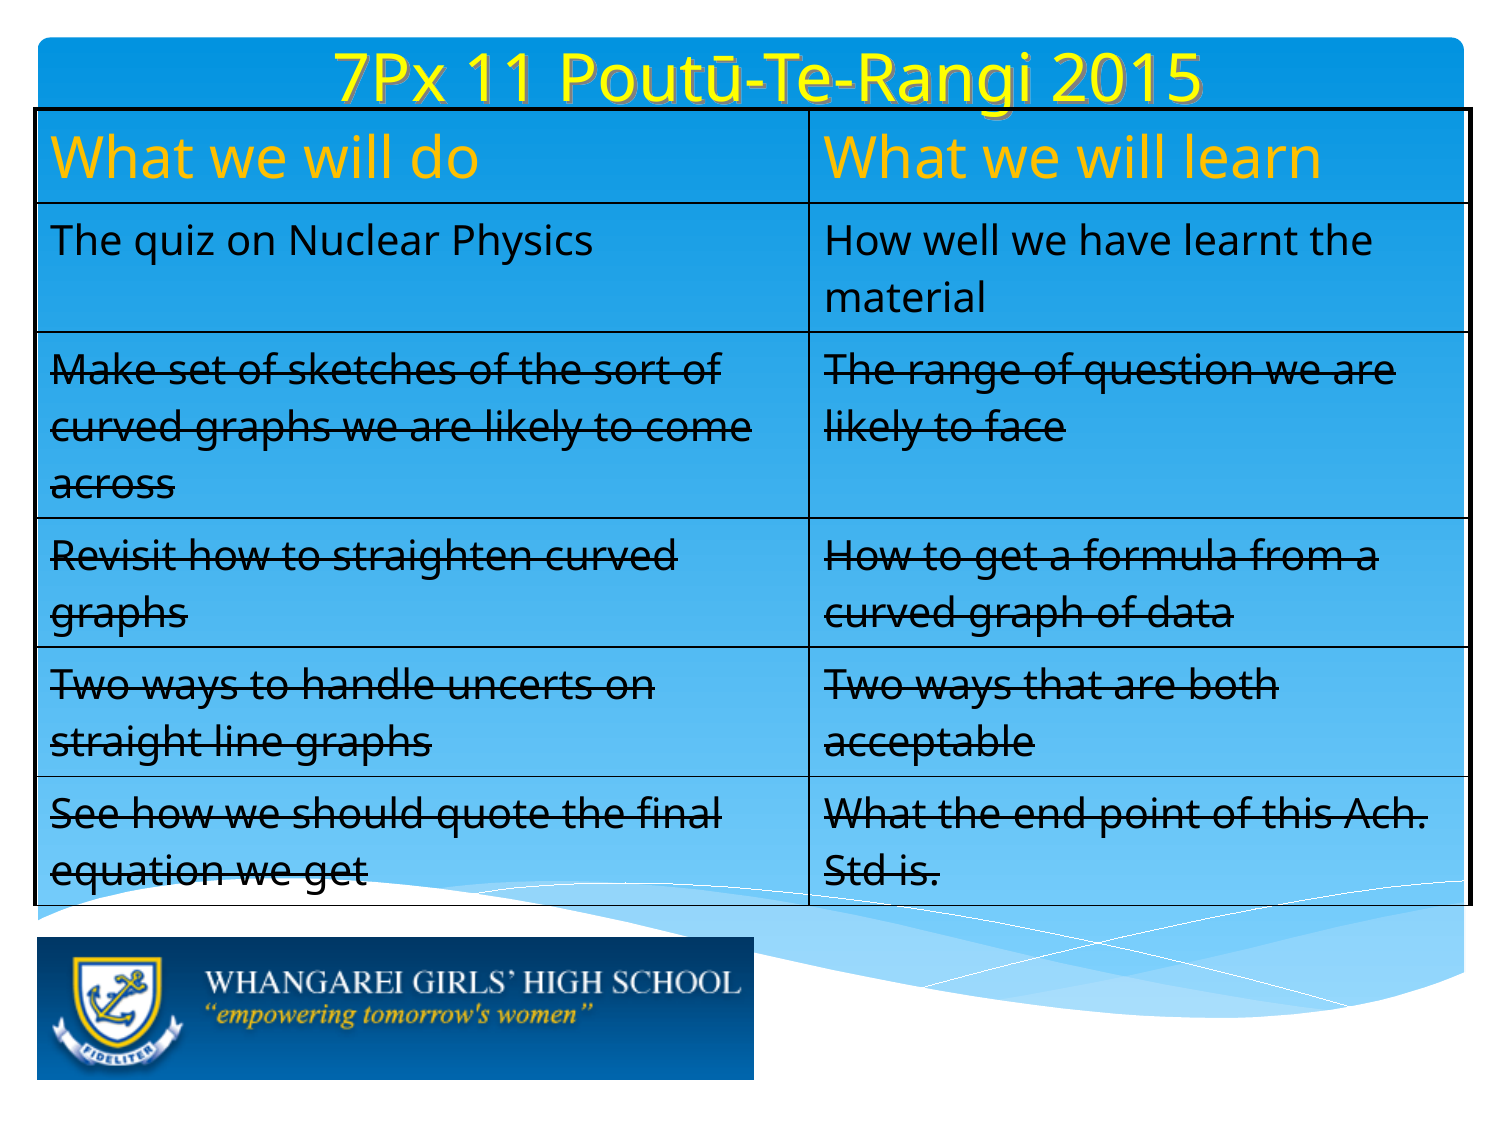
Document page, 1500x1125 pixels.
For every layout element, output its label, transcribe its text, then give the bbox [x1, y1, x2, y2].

picture [37, 937, 754, 1080]
table_cell The range of question we are likely to face [810, 333, 1468, 517]
table_cell Two ways that are both acceptable [810, 648, 1468, 776]
table_cell The quiz on Nuclear Physics [37, 204, 808, 331]
table_header What we will learn [810, 111, 1468, 202]
table_cell Two ways to handle uncerts on straight line graphs [37, 648, 808, 776]
table_cell How well we have learnt the material [810, 204, 1468, 331]
table_cell See how we should quote the final equation we get [37, 777, 808, 905]
table_cell How to get a formula from a curved graph of data [810, 519, 1468, 646]
text_box 7Px 11 Poutū-Te-Rangi 2015 [162, 24, 1375, 107]
table_cell Make set of sketches of the sort of curved graphs we are likely to come across [37, 333, 808, 517]
table_header What we will do [37, 111, 808, 202]
table_cell What the end point of this Ach. Std is. [810, 777, 1468, 905]
table_cell Revisit how to straighten curved graphs [37, 519, 808, 646]
